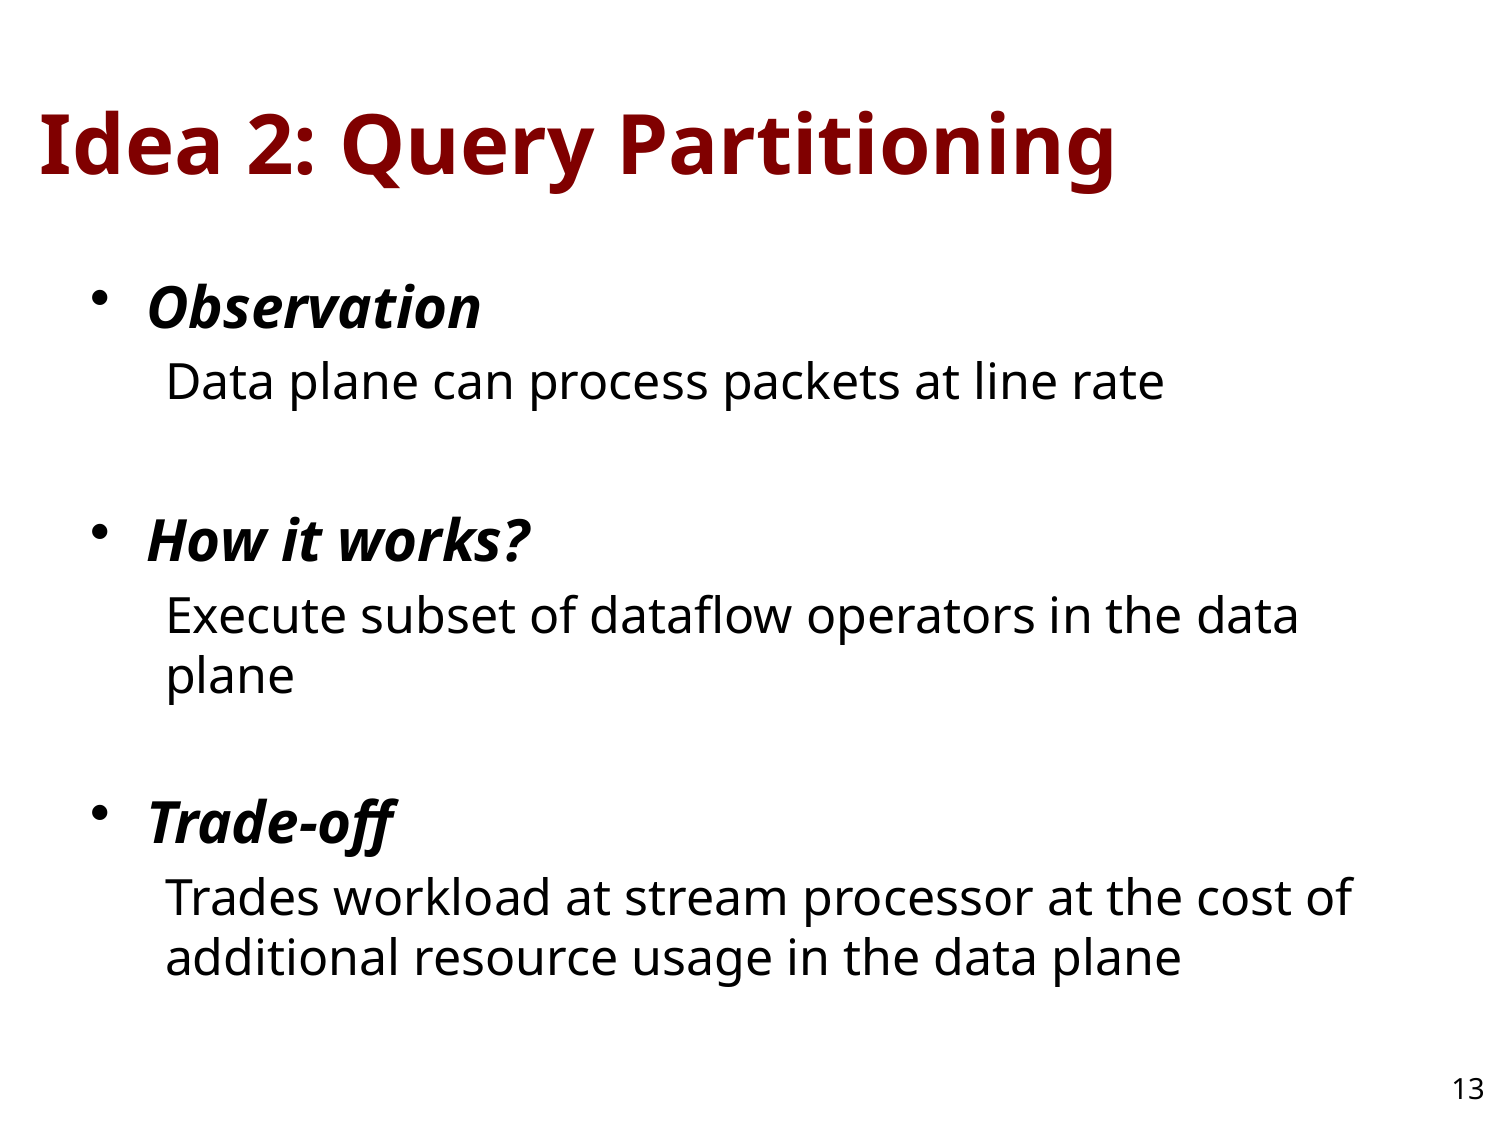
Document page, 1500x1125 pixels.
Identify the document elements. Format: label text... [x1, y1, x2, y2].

title Idea 2: Query Partitioning [24, 47, 1463, 236]
list Observation Data plane can process packets at line rate How it works? Execute subset of dataflow operators in the data plane Trade-off Trades workload at stream processor at the cost of additional resource usage in the data plane [74, 262, 1426, 1063]
slide_number 13 [1149, 1062, 1500, 1101]
